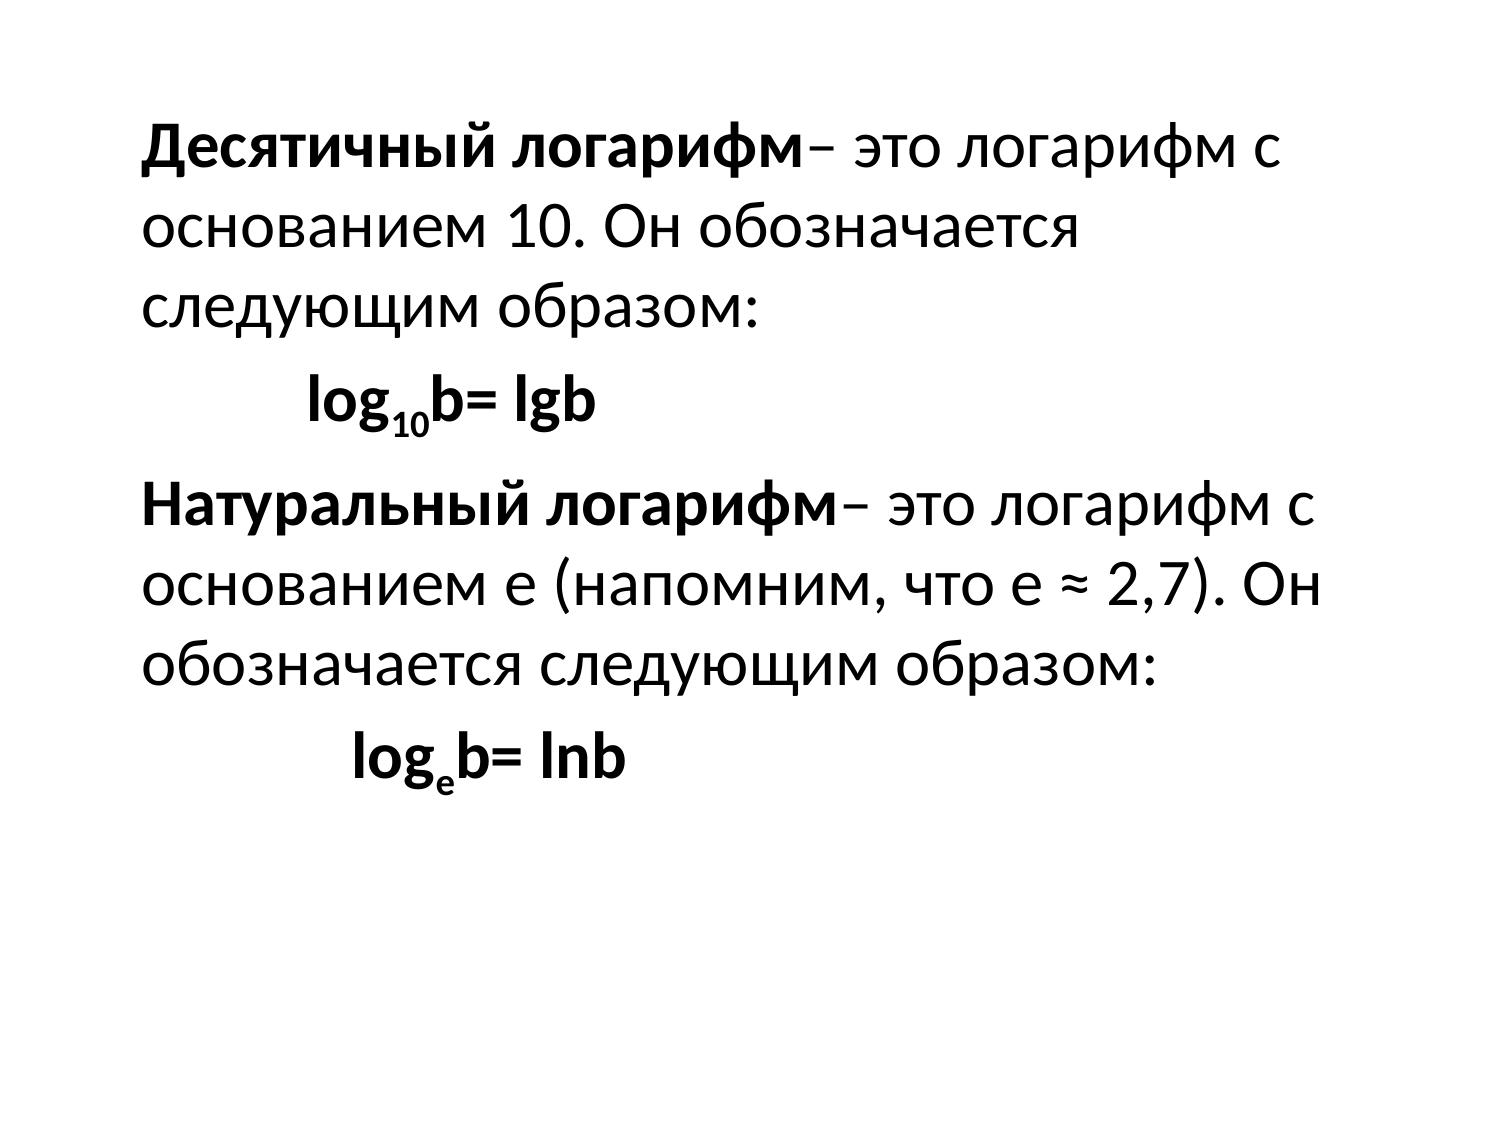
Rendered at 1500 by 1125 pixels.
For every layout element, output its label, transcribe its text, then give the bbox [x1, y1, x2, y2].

list Десятичный логарифм– это логарифм с основанием 10. Он обозначается следующим образом: log10b= lgb Натуральный логарифм– это логарифм с основанием е (напомним, что е ≈ 2,7). Он обозначается следующим образом: logеb= lnb [70, 93, 1421, 836]
